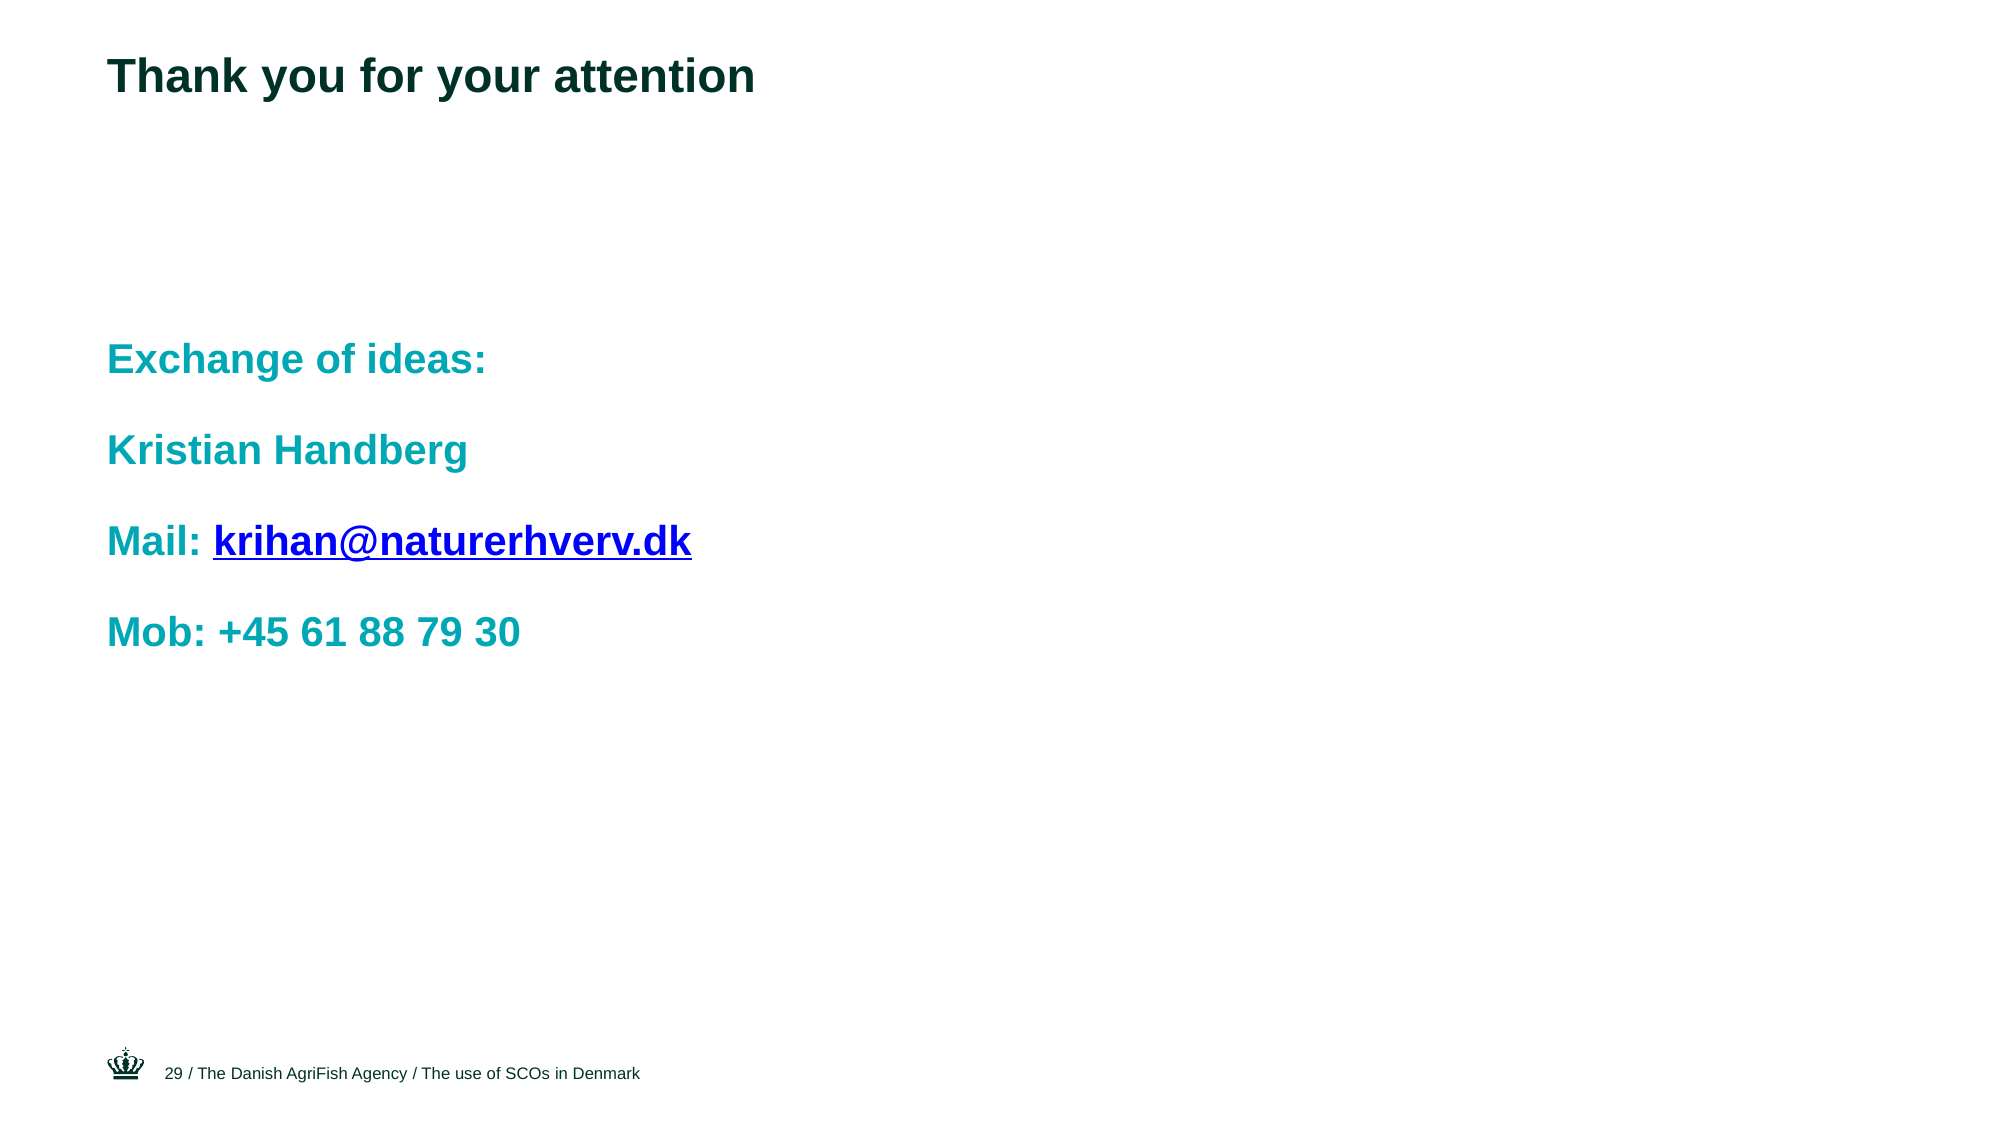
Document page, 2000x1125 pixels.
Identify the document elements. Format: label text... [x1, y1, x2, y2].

footer / The Danish AgriFish Agency / The use of SCOs in Denmark [188, 1049, 1116, 1083]
list Exchange of ideas: Kristian Handberg Mail: krihan@naturerhverv.dk Mob: +45 61 88 79 30 [106, 196, 1260, 998]
title Thank you for your attention [106, 51, 1893, 128]
slide_number 29 [134, 1049, 184, 1083]
